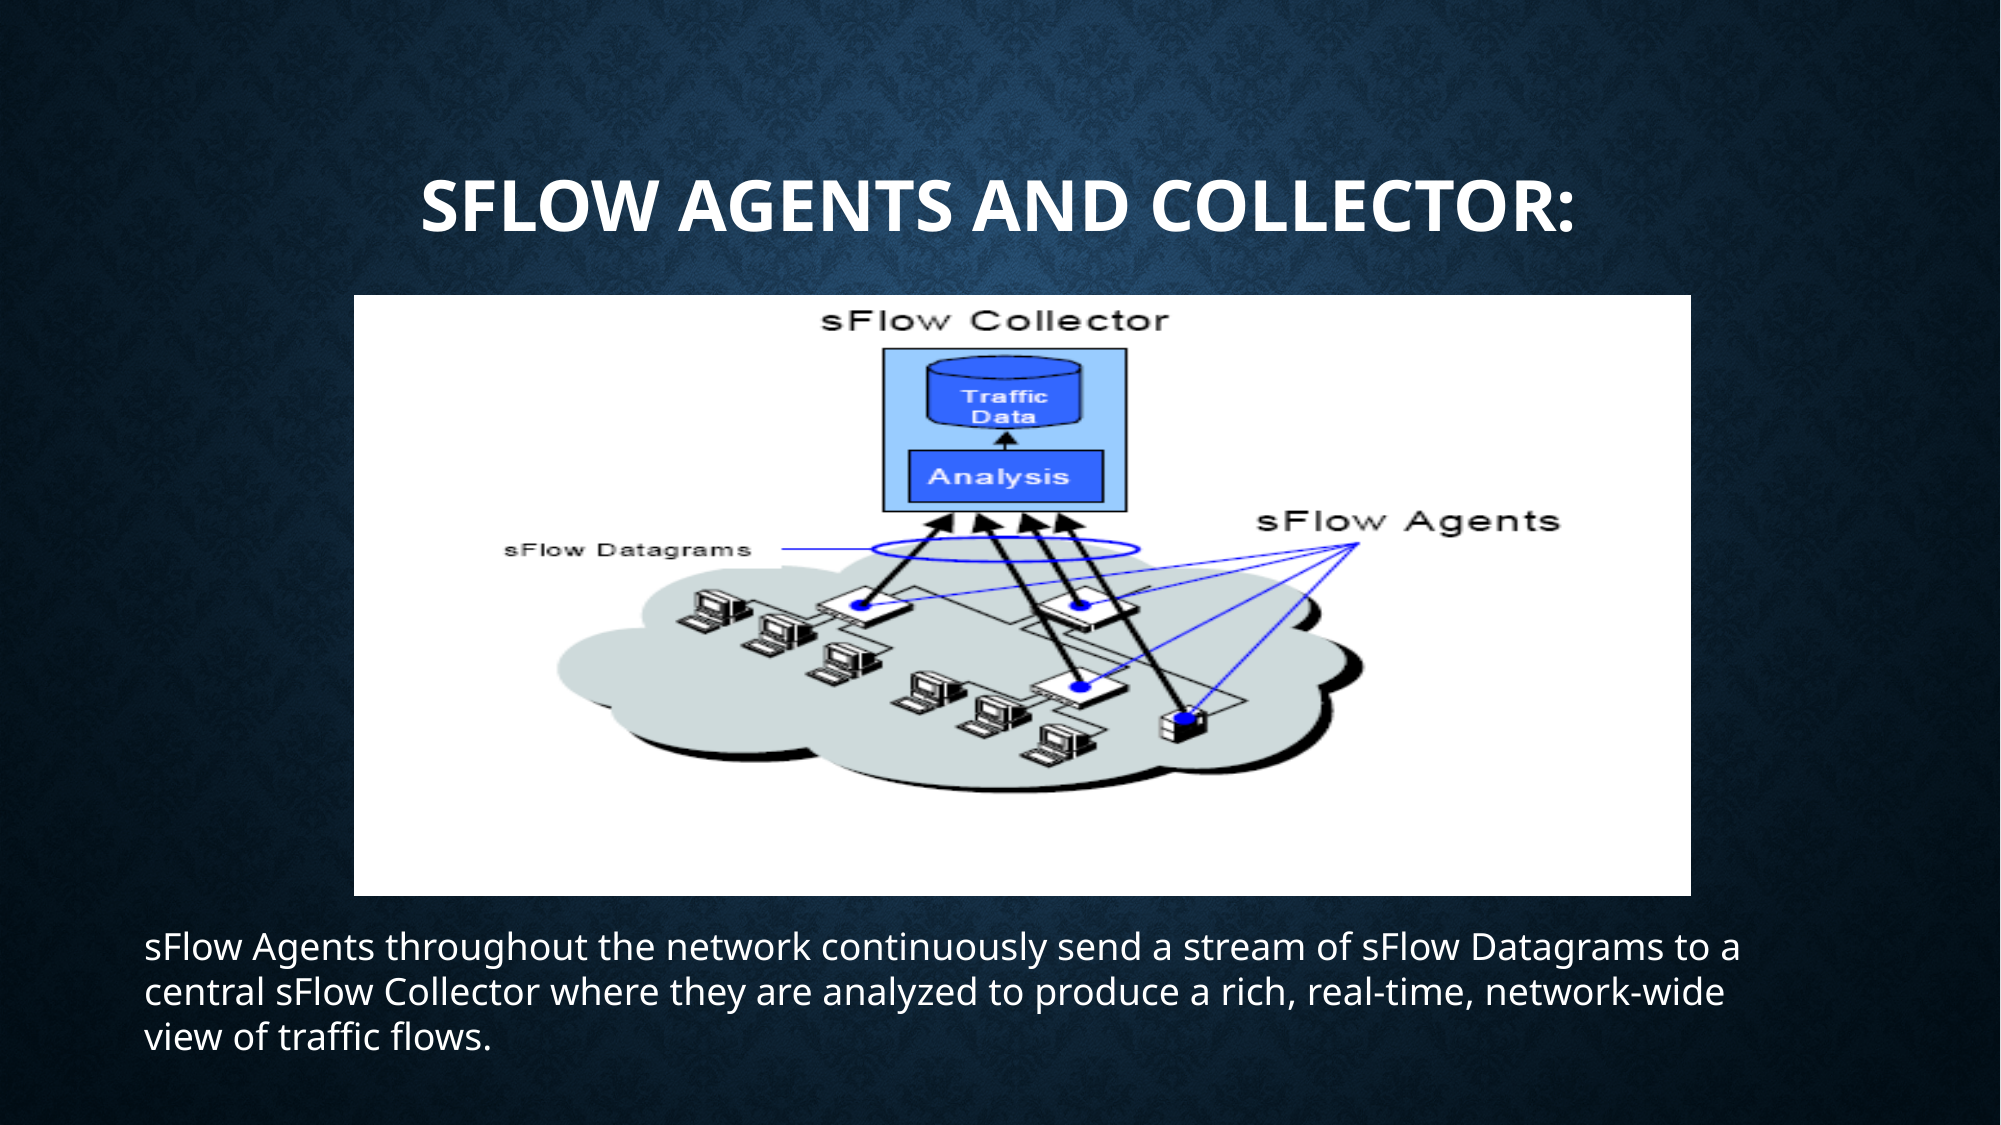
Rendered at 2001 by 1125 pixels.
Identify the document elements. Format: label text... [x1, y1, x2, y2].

title sFlow Agents and Collector: [149, 99, 1849, 318]
text_box sFlow Agents throughout the network continuously send a stream of sFlow Datagrams to a central sFlow Collector where they are analyzed to produce a rich, real-time, network-wide view of traffic flows. [129, 915, 1806, 1066]
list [354, 295, 1692, 897]
